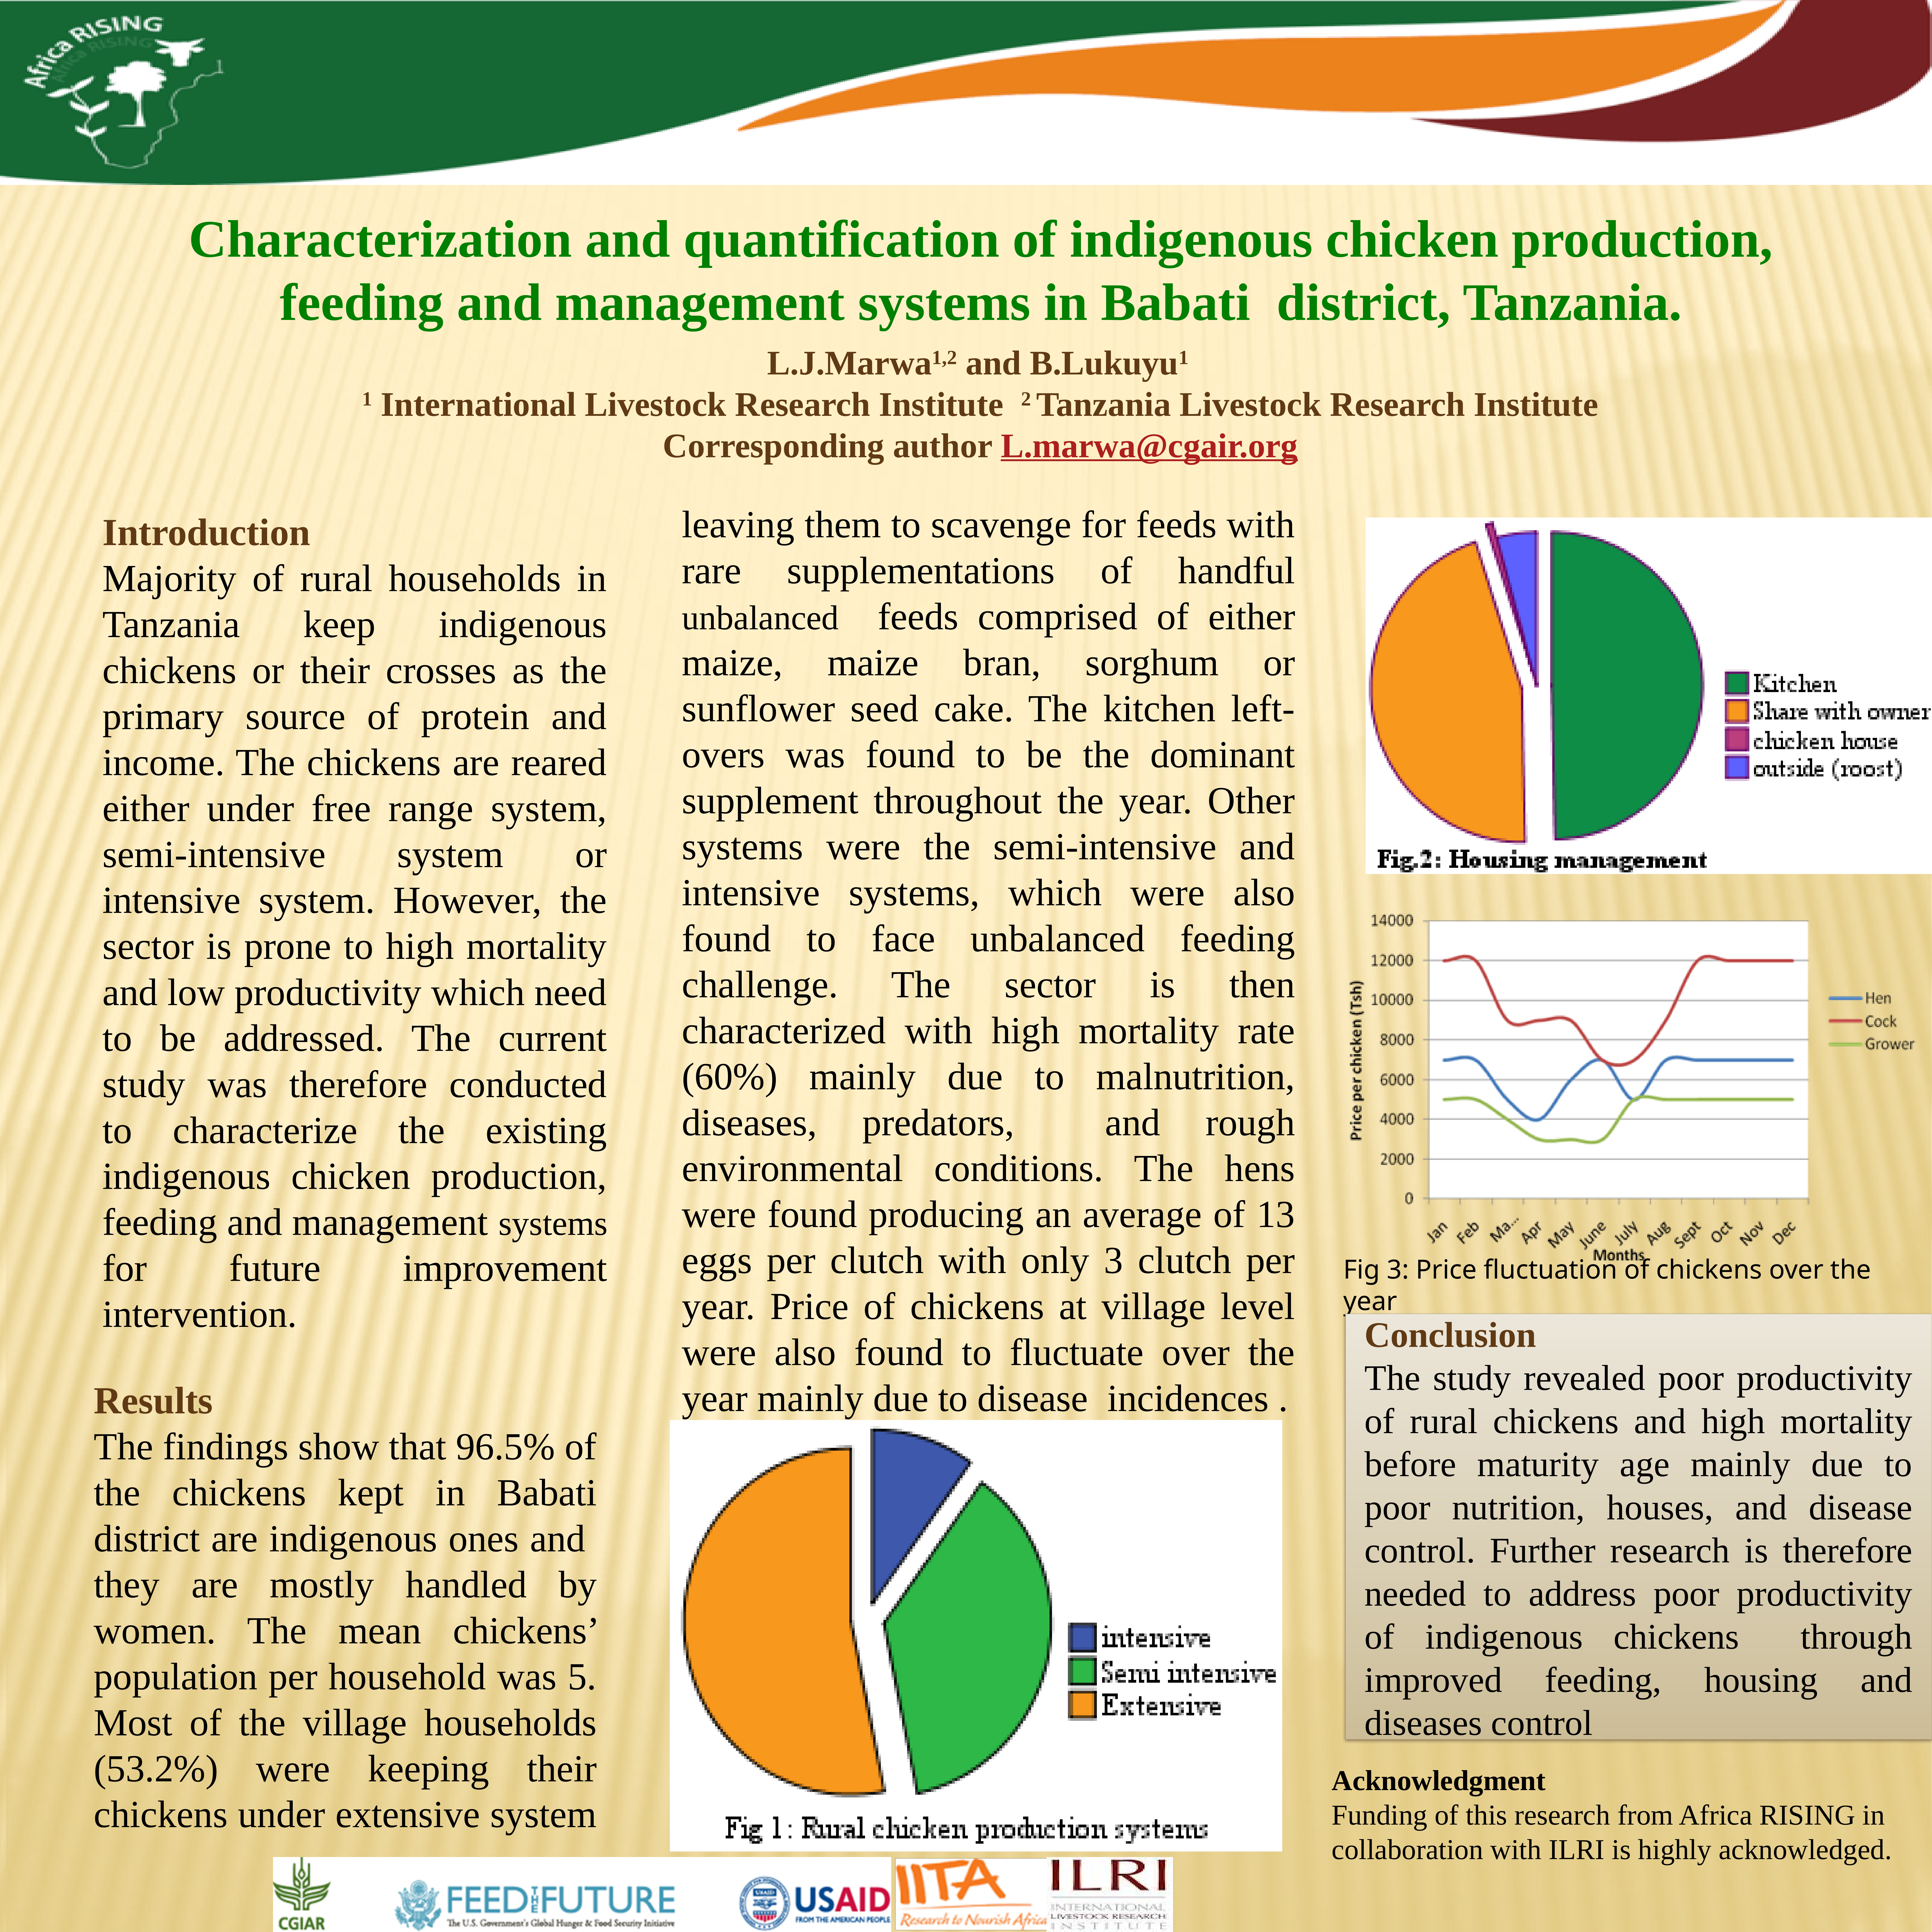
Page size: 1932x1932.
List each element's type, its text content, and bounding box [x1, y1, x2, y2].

picture [670, 1420, 1282, 1852]
picture [894, 1857, 1173, 1932]
text_box Results The findings show that 96.5% of the chickens kept in Babati district are indigenous ones and they are mostly handled by women. The mean chickens’ population per household was 5. Most of the village households (53.2%) were keeping their chickens under extensive system [75, 1366, 617, 1845]
text_box Introduction Majority of rural households in Tanzania keep indigenous chickens or their crosses as the primary source of protein and income. The chickens are reared either under free range system, semi-intensive system or intensive system. However, the sector is prone to high mortality and low productivity which need to be addressed. The current study was therefore conducted to characterize the existing indigenous chicken production, feeding and management systems for future improvement intervention. [83, 497, 627, 1436]
text_box Conclusion The study revealed poor productivity of rural chickens and high mortality before maturity age mainly due to poor nutrition, houses, and disease control. Further research is therefore needed to address poor productivity of indigenous chickens through improved feeding, housing and diseases control [1345, 1314, 1932, 1739]
text_box leaving them to scavenge for feeds with rare supplementations of handful unbalanced feeds comprised of either maize, maize bran, sorghum or sunflower seed cake. The kitchen left-overs was found to be the dominant supplement throughout the year. Other systems were the semi-intensive and intensive systems, which were also found to face unbalanced feeding challenge. The sector is then characterized with high mortality rate (60%) mainly due to malnutrition, diseases, predators, and rough environmental conditions. The hens were found producing an average of 13 eggs per clutch with only 3 clutch per year. Price of chickens at village level were also found to fluctuate over the year mainly due to disease incidences . [678, 497, 1300, 1559]
text_box Characterization and quantification of indigenous chicken production, feeding and management systems in Babati district, Tanzania. [132, 194, 1831, 403]
picture [1340, 862, 1932, 1271]
picture [1366, 517, 1932, 874]
picture [0, 0, 1932, 185]
text_box L.J.Marwa1,2 and B.Lukuyu1 1 International Livestock Research Institute 2 Tanzania Livestock Research Institute Corresponding author L.marwa@cgair.org [175, 331, 1785, 591]
text_box Acknowledgment Funding of this research from Africa RISING in collaboration with ILRI is highly acknowledged. [1328, 1760, 1932, 1867]
picture [273, 1857, 891, 1932]
text_box Fig 3: Price fluctuation of chickens over the year [1340, 1274, 1932, 1317]
